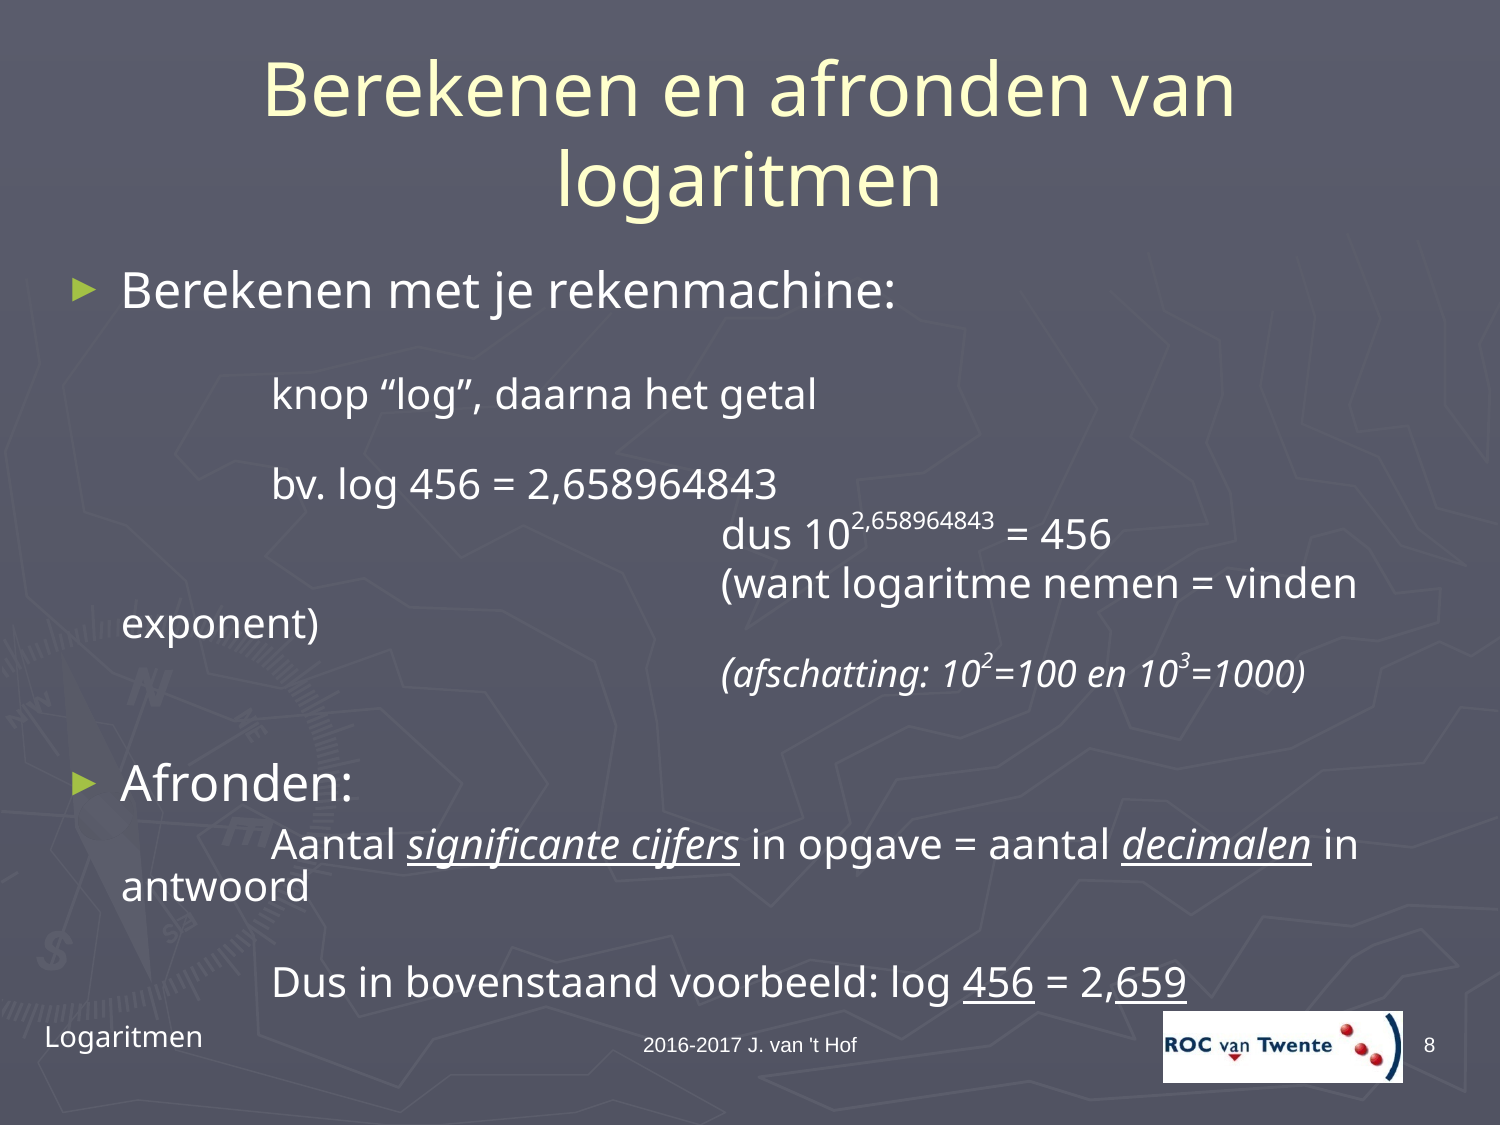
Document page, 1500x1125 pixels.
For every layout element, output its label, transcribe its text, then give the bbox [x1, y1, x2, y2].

text_box Logaritmen [29, 1011, 467, 1062]
picture [1163, 1011, 1403, 1083]
list Berekenen met je rekenmachine: knop “log”, daarna het getal bv. log 456 = 2,658964843 dus 102,658964843 = 456 (want logaritme nemen = vinden exponent) (afschatting: 102=100 en 103=1000) Afronden: Aantal significante cijfers in opgave = aantal decimalen in antwoord Dus in bovenstaand voorbeeld: log 456 = 2,659 [49, 262, 1500, 1001]
slide_number 8 [1074, 1024, 1451, 1103]
title Berekenen en afronden van logaritmen [49, 37, 1451, 226]
footer 2016-2017 J. van 't Hof [512, 1024, 988, 1103]
